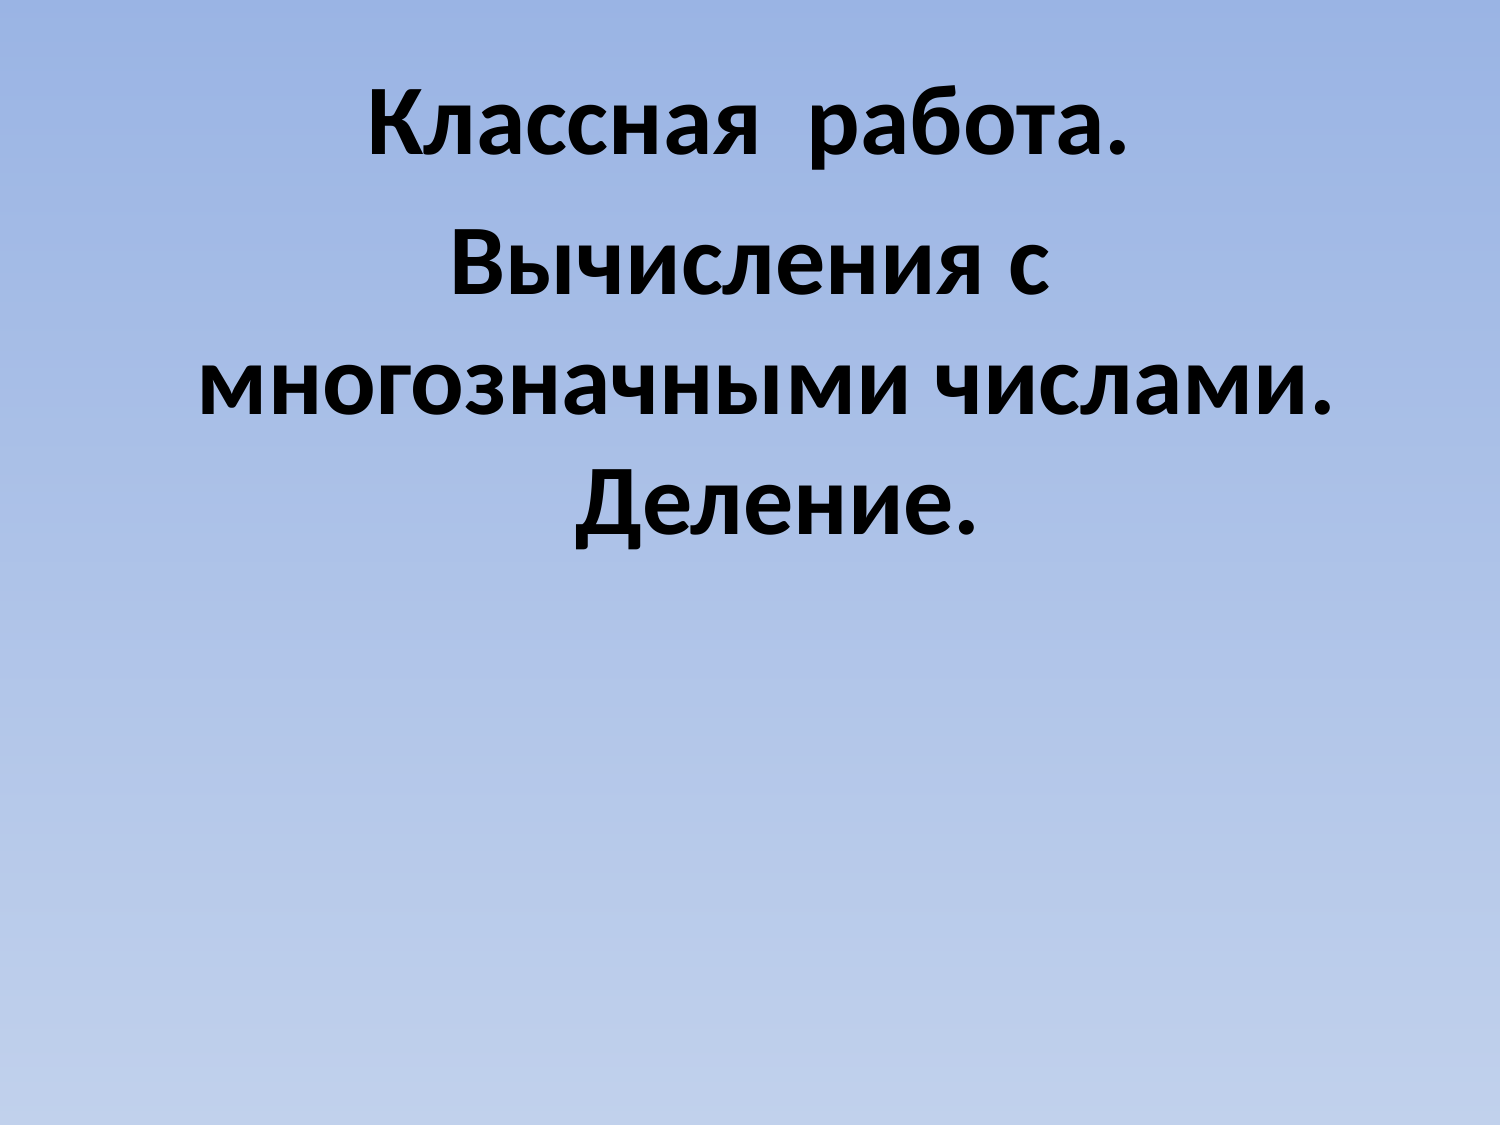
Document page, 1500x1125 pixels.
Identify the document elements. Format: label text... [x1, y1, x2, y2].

list Классная работа. Вычисления с многозначными числами. Деление. [75, 46, 1425, 1005]
